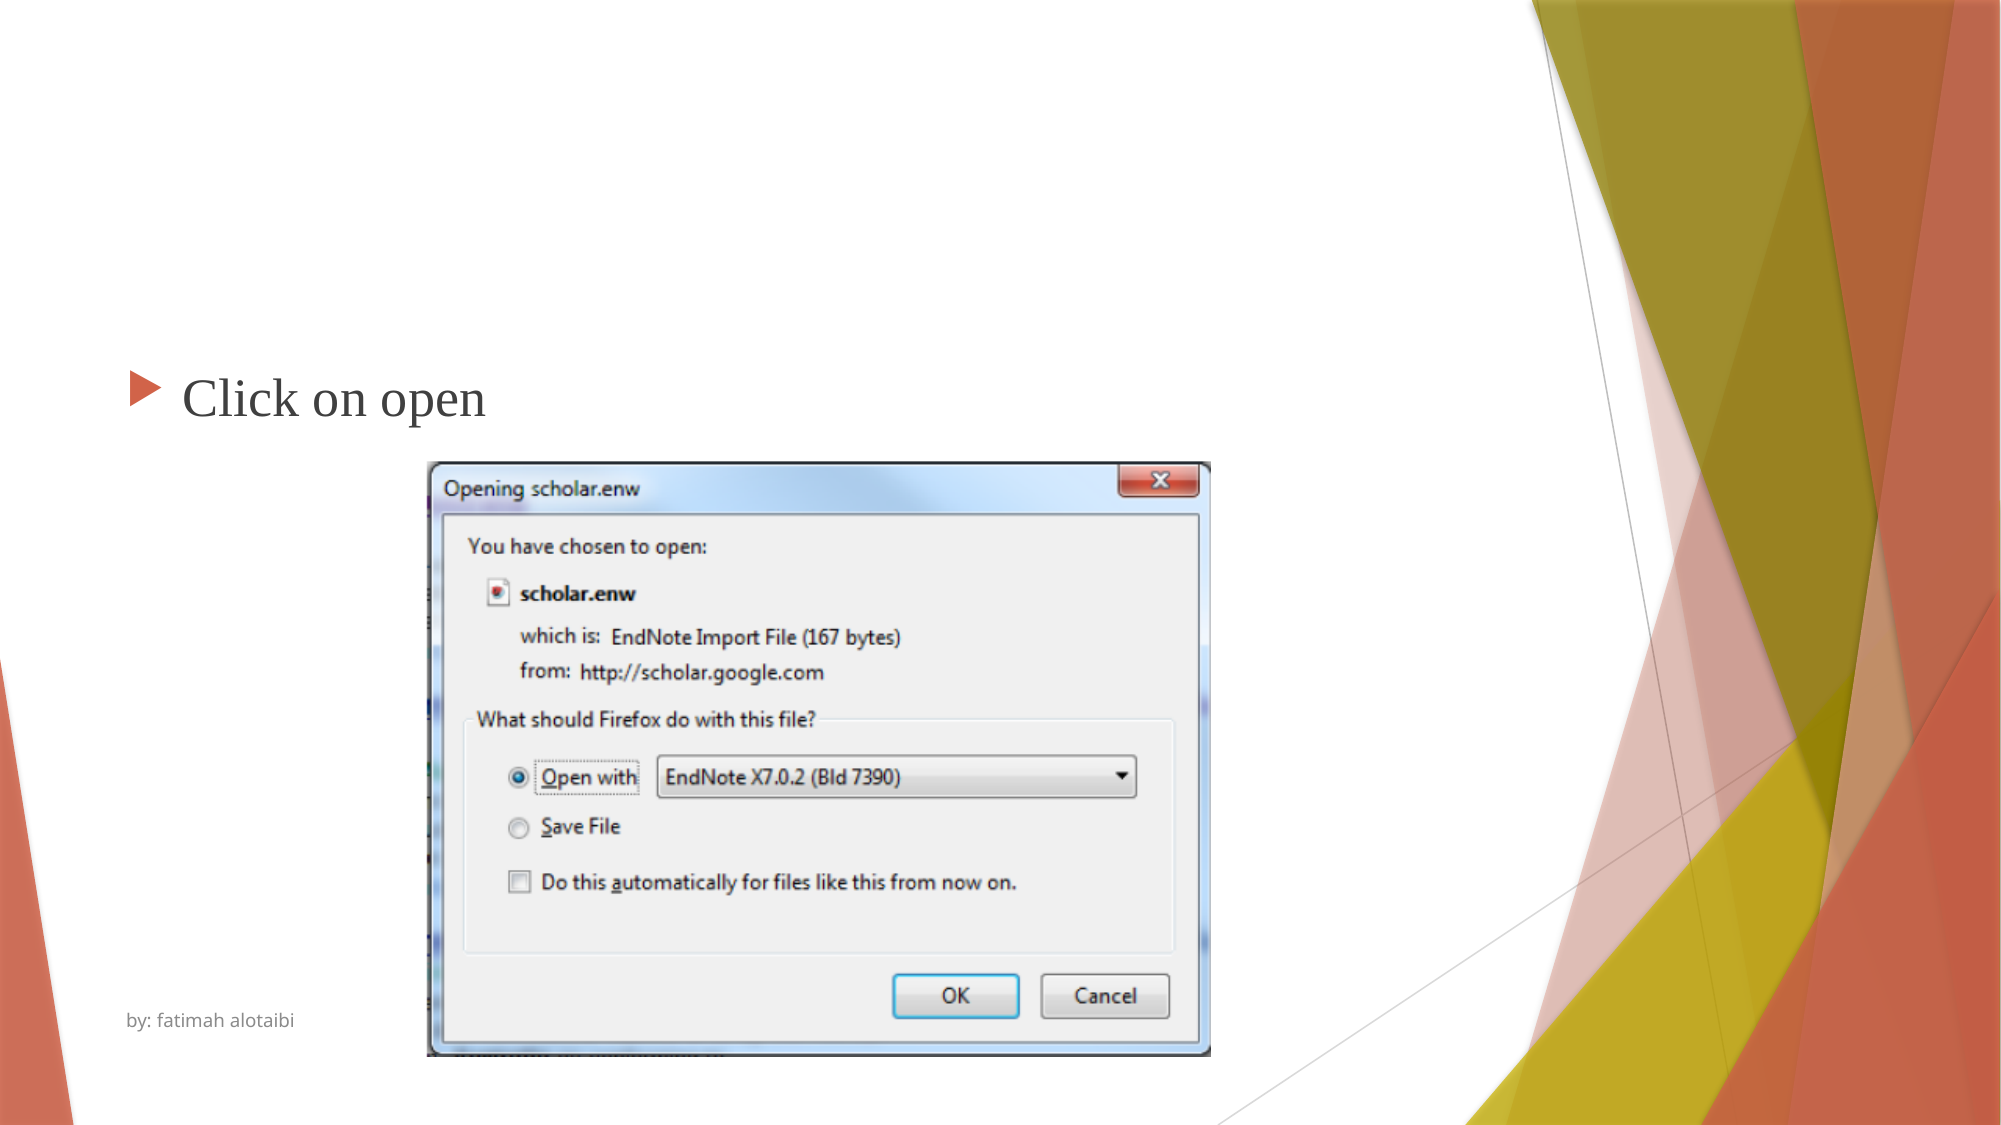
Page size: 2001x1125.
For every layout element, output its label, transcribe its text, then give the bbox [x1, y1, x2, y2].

picture [421, 460, 1212, 1057]
list Click on open [111, 354, 1522, 992]
footer by: fatimah alotaibi [111, 991, 416, 1051]
